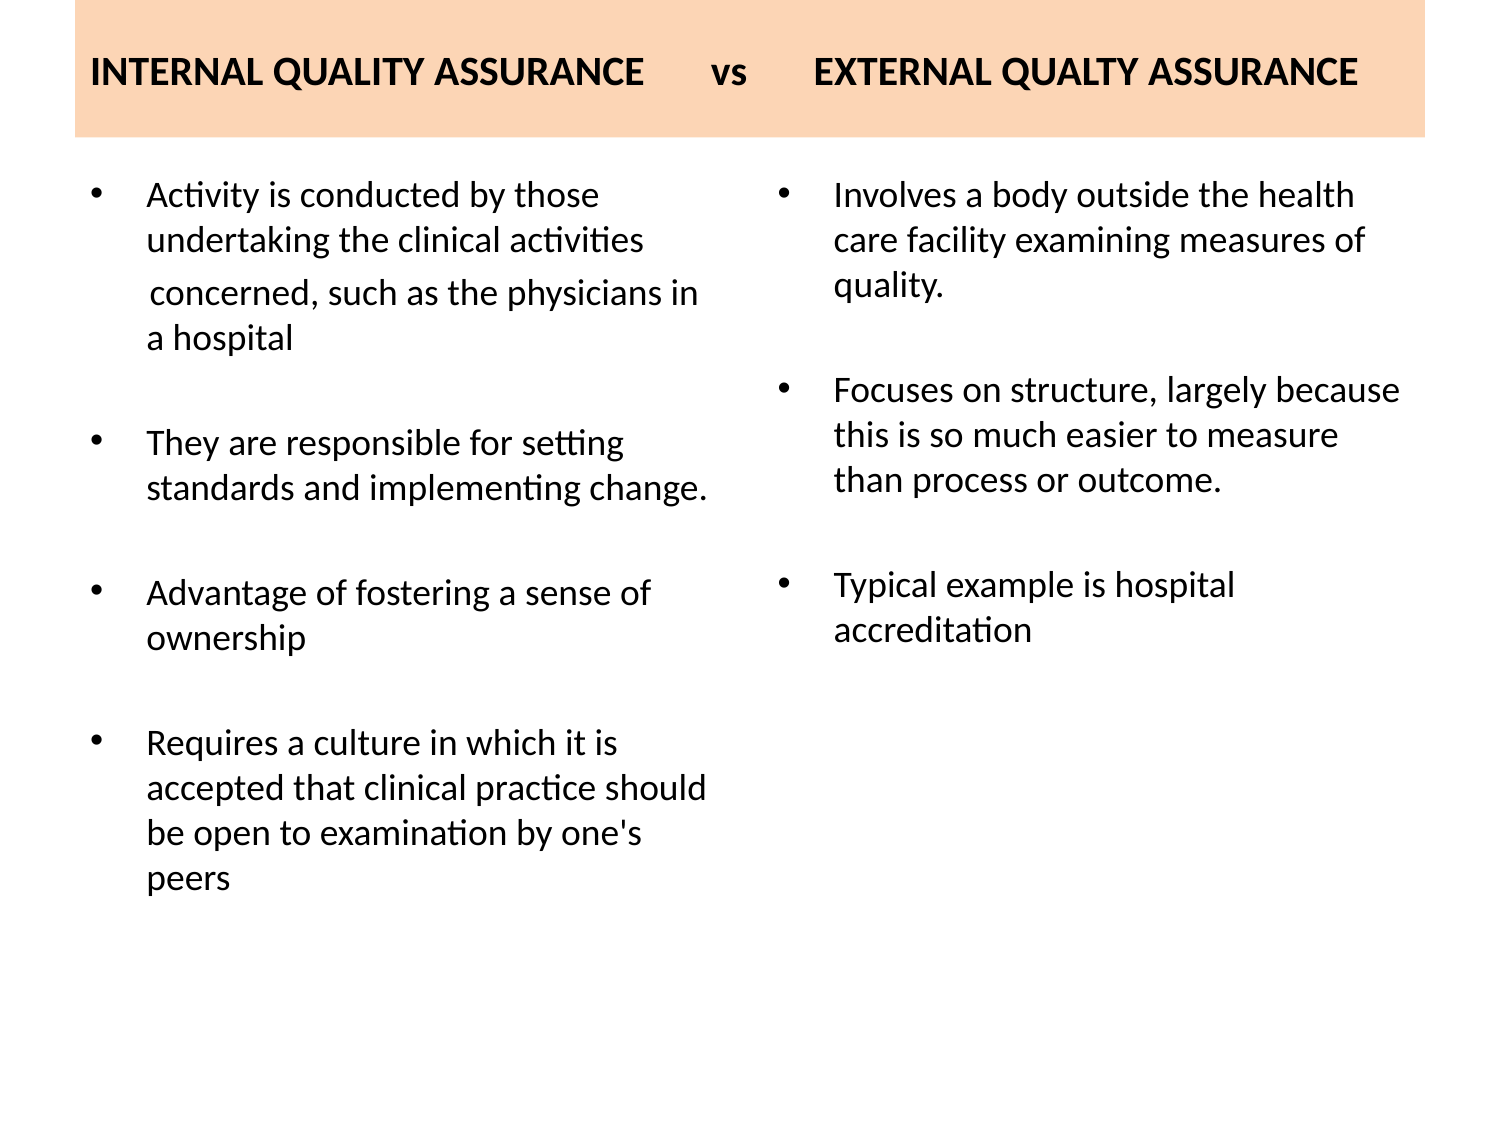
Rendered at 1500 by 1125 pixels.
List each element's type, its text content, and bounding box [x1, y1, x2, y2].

list Activity is conducted by those undertaking the clinical activities concerned, such as the physicians in a hospital They are responsible for setting standards and implementing change. Advantage of fostering a sense of ownership Requires a culture in which it is accepted that clinical practice should be open to examination by one's peers [75, 162, 738, 1005]
list Involves a body outside the health care facility examining measures of quality. Focuses on structure, largely because this is so much easier to measure than process or outcome. Typical example is hospital accreditation [762, 162, 1425, 1005]
title INTERNAL QUALITY ASSURANCE vs EXTERNAL QUALTY ASSURANCE [75, 0, 1425, 138]
